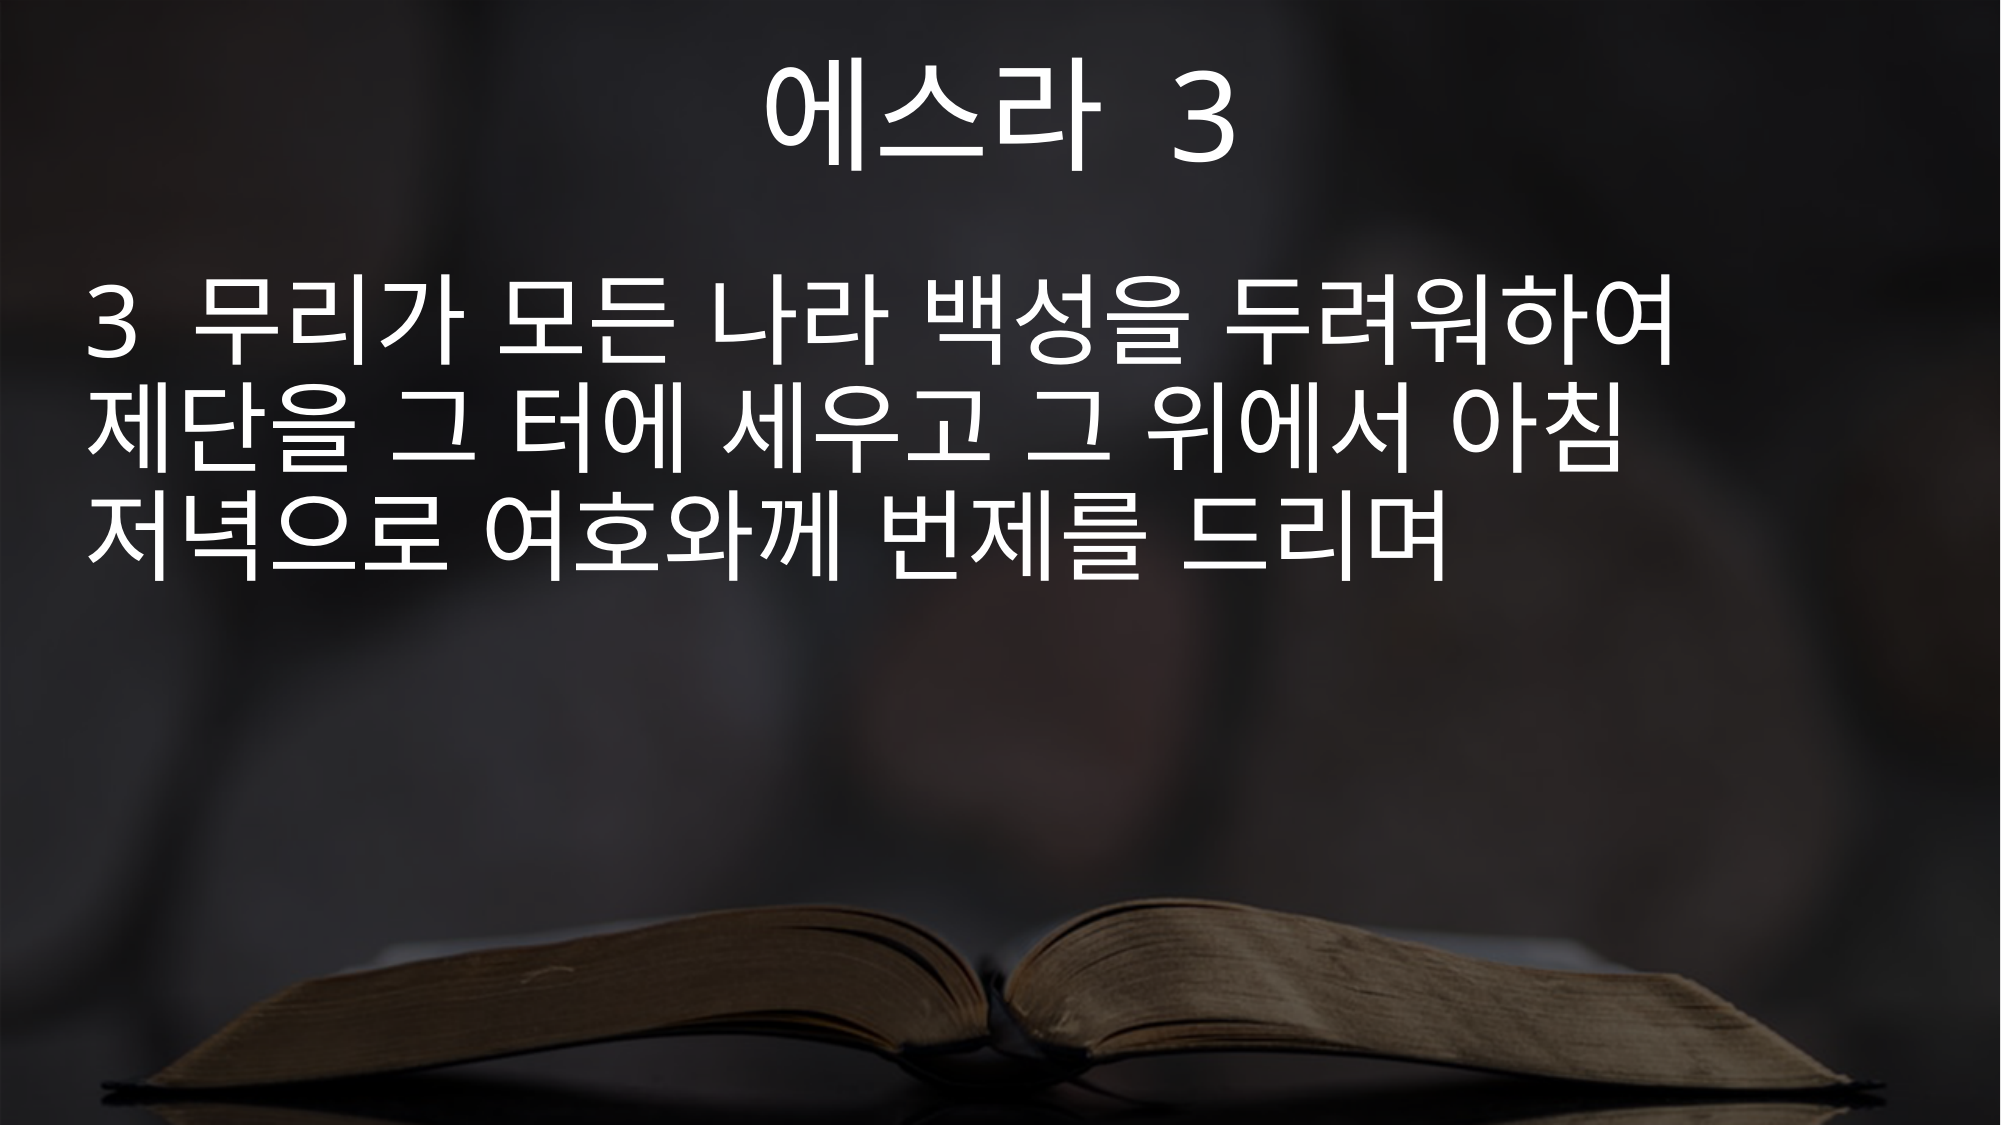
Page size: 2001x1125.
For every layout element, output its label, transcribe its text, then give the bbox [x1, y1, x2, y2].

list 3 무리가 모든 나라 백성을 두려워하여 제단을 그 터에 세우고 그 위에서 아침 저녁으로 여호와께 번제를 드리며 [69, 263, 1953, 423]
picture [0, 0, 2001, 1125]
footer 에스라 3 [0, 32, 2000, 192]
